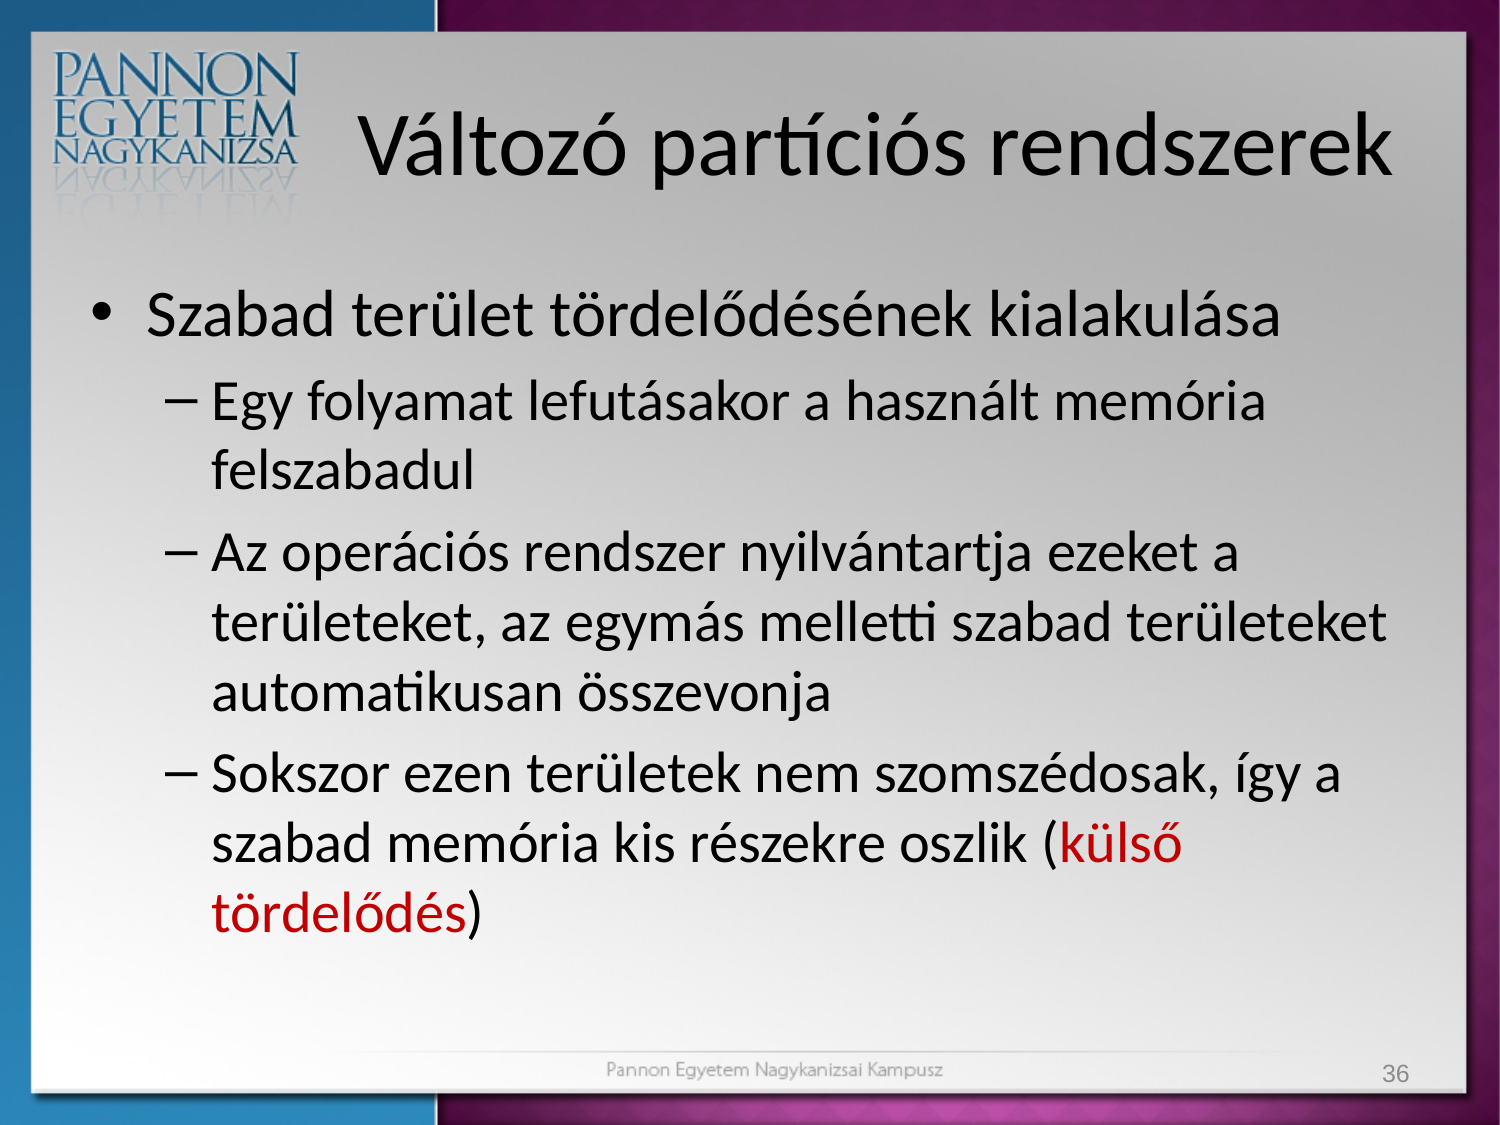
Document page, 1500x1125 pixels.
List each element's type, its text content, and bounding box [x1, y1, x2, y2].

picture [0, 0, 1500, 1125]
slide_number 36 [1074, 1042, 1425, 1103]
title Változó partíciós rendszerek [328, 45, 1425, 233]
list Szabad terület tördelődésének kialakulása Egy folyamat lefutásakor a használt memória felszabadul Az operációs rendszer nyilvántartja ezeket a területeket, az egymás melletti szabad területeket automatikusan összevonja Sokszor ezen területek nem szomszédosak, így a szabad memória kis részekre oszlik (külső tördelődés) [75, 262, 1425, 1038]
